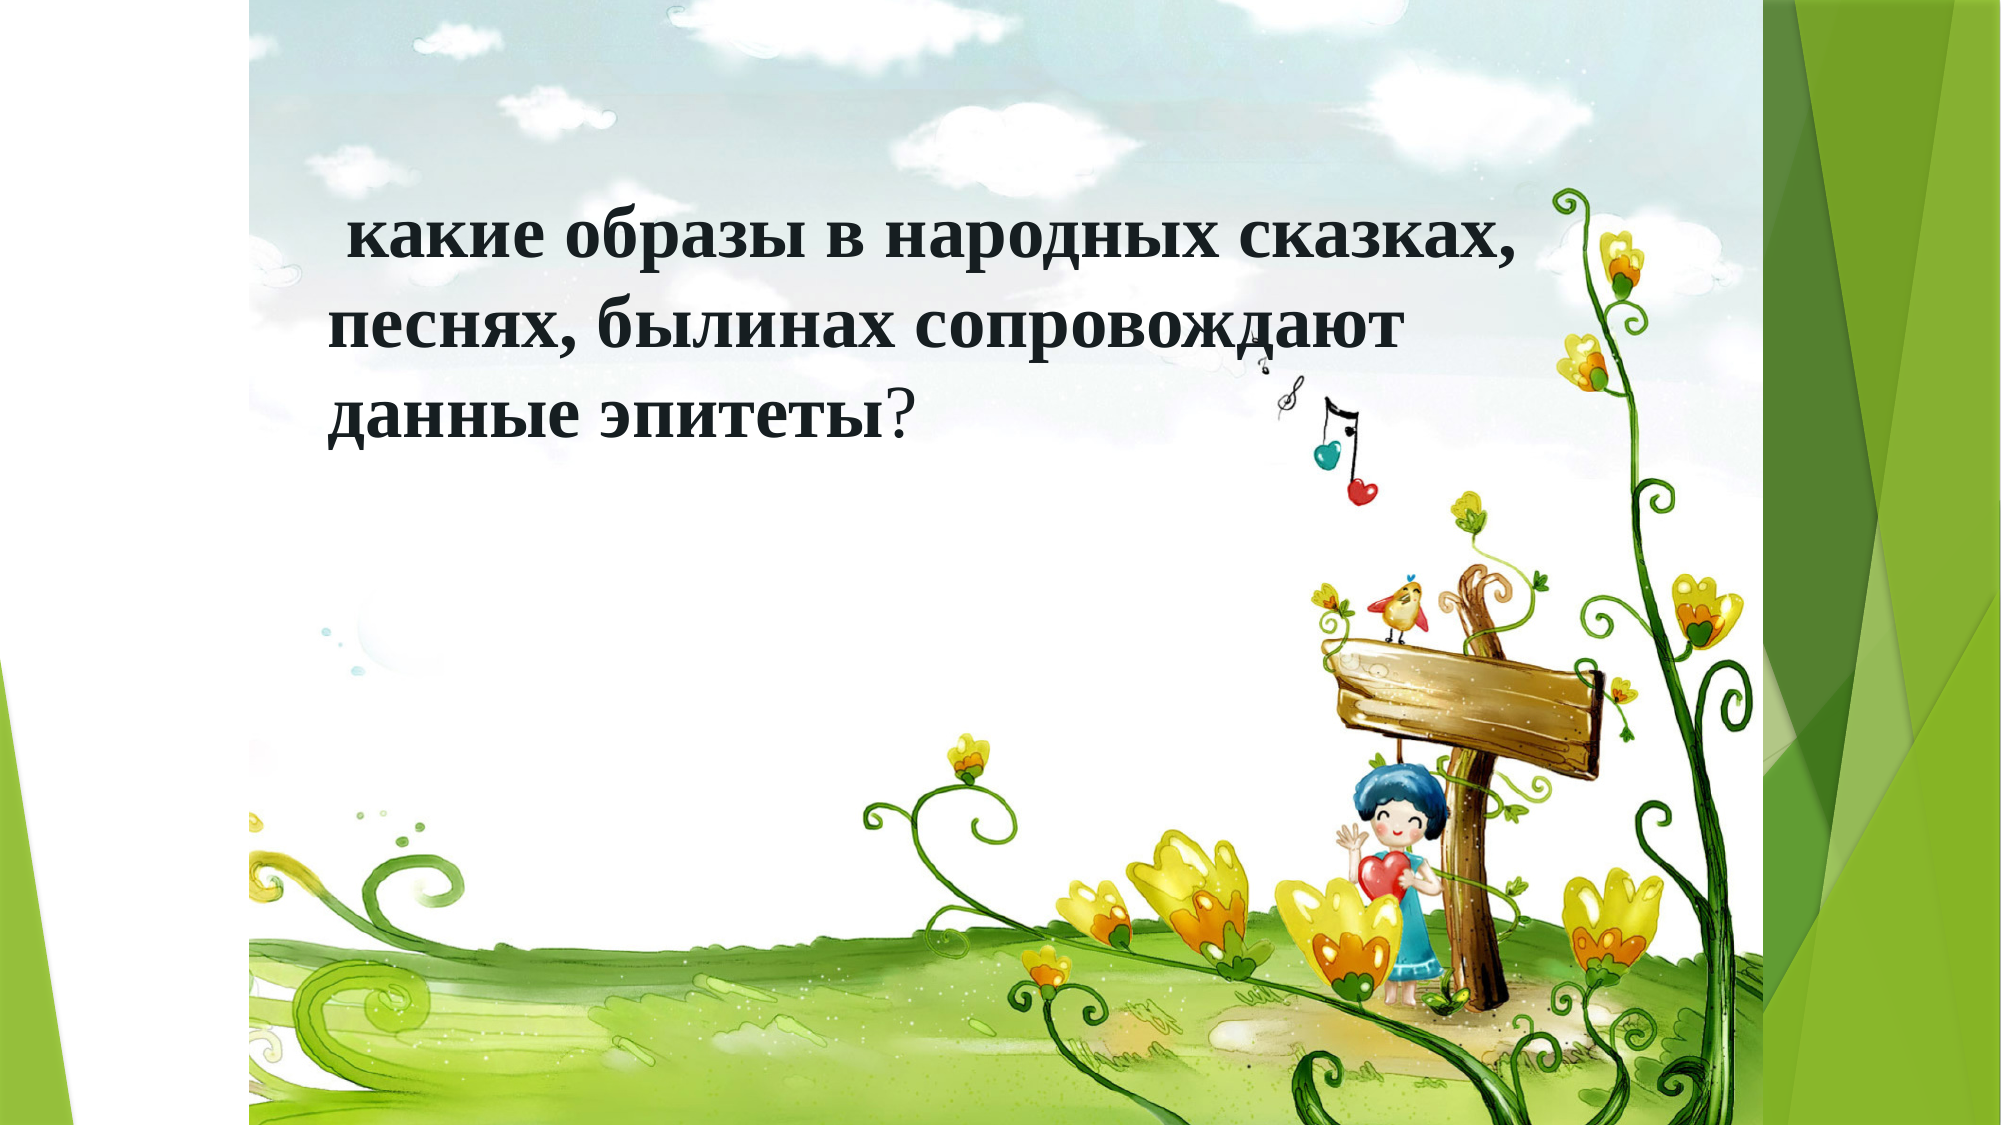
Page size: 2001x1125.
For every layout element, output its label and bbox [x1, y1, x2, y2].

picture [249, 0, 1764, 1125]
